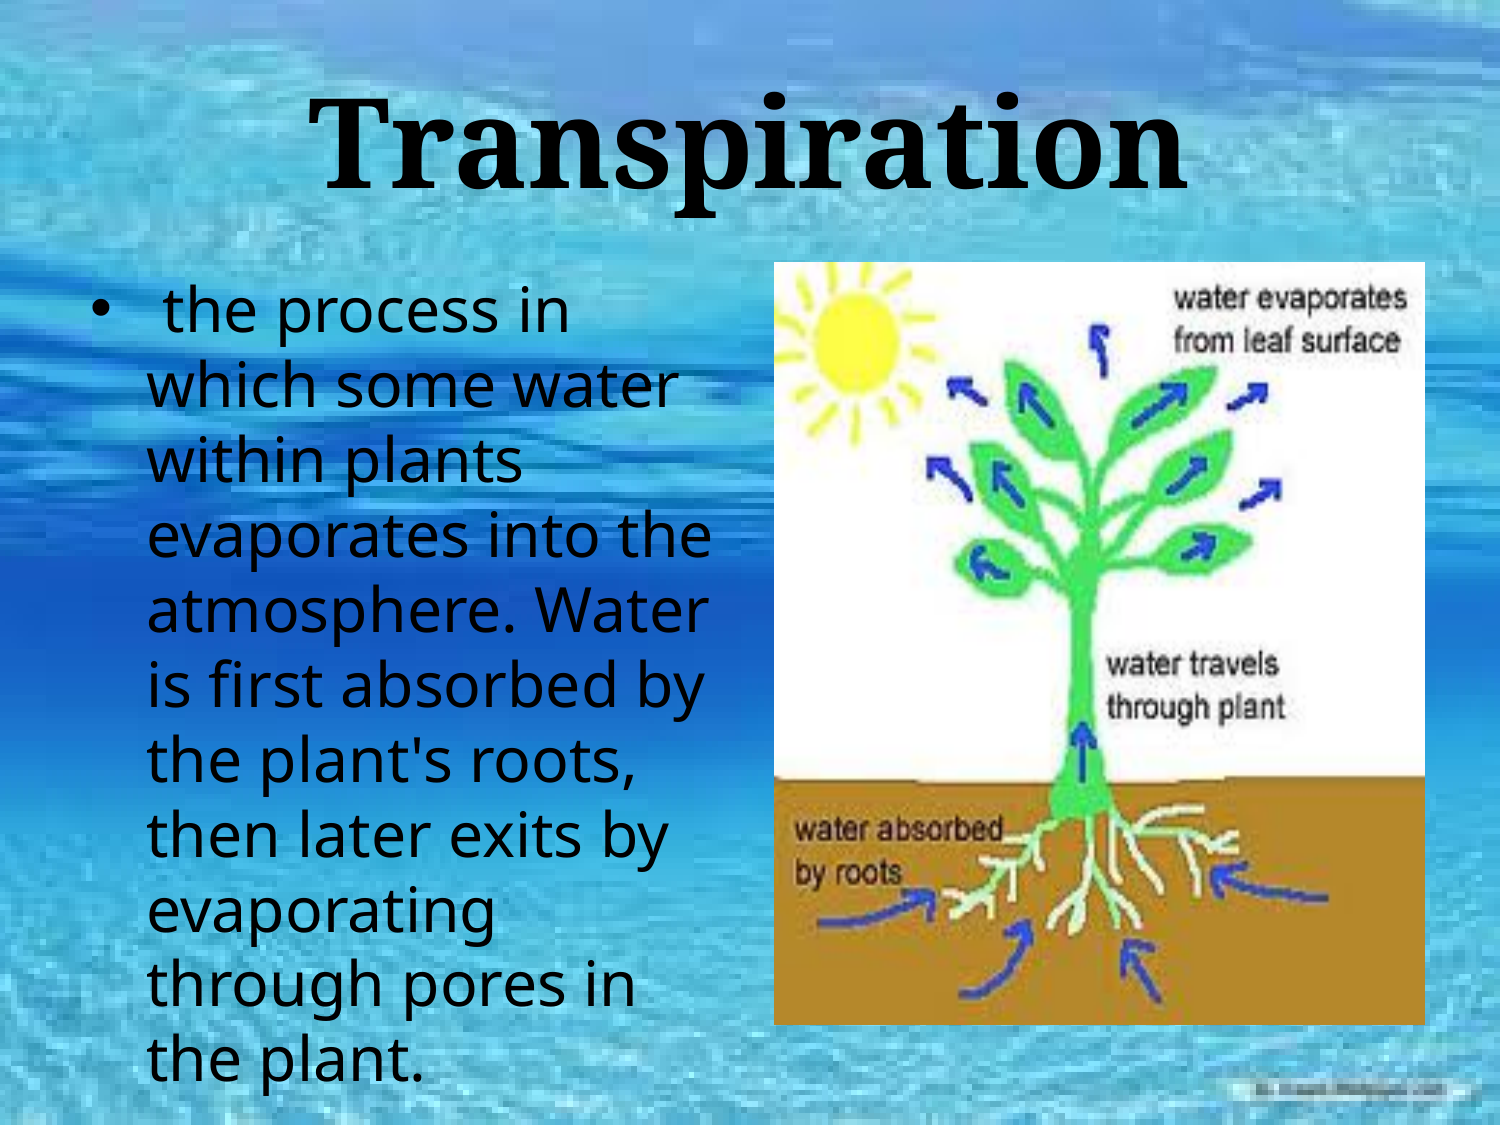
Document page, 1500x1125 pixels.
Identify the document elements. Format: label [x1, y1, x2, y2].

picture [0, 0, 1500, 1125]
list [774, 262, 1426, 1026]
